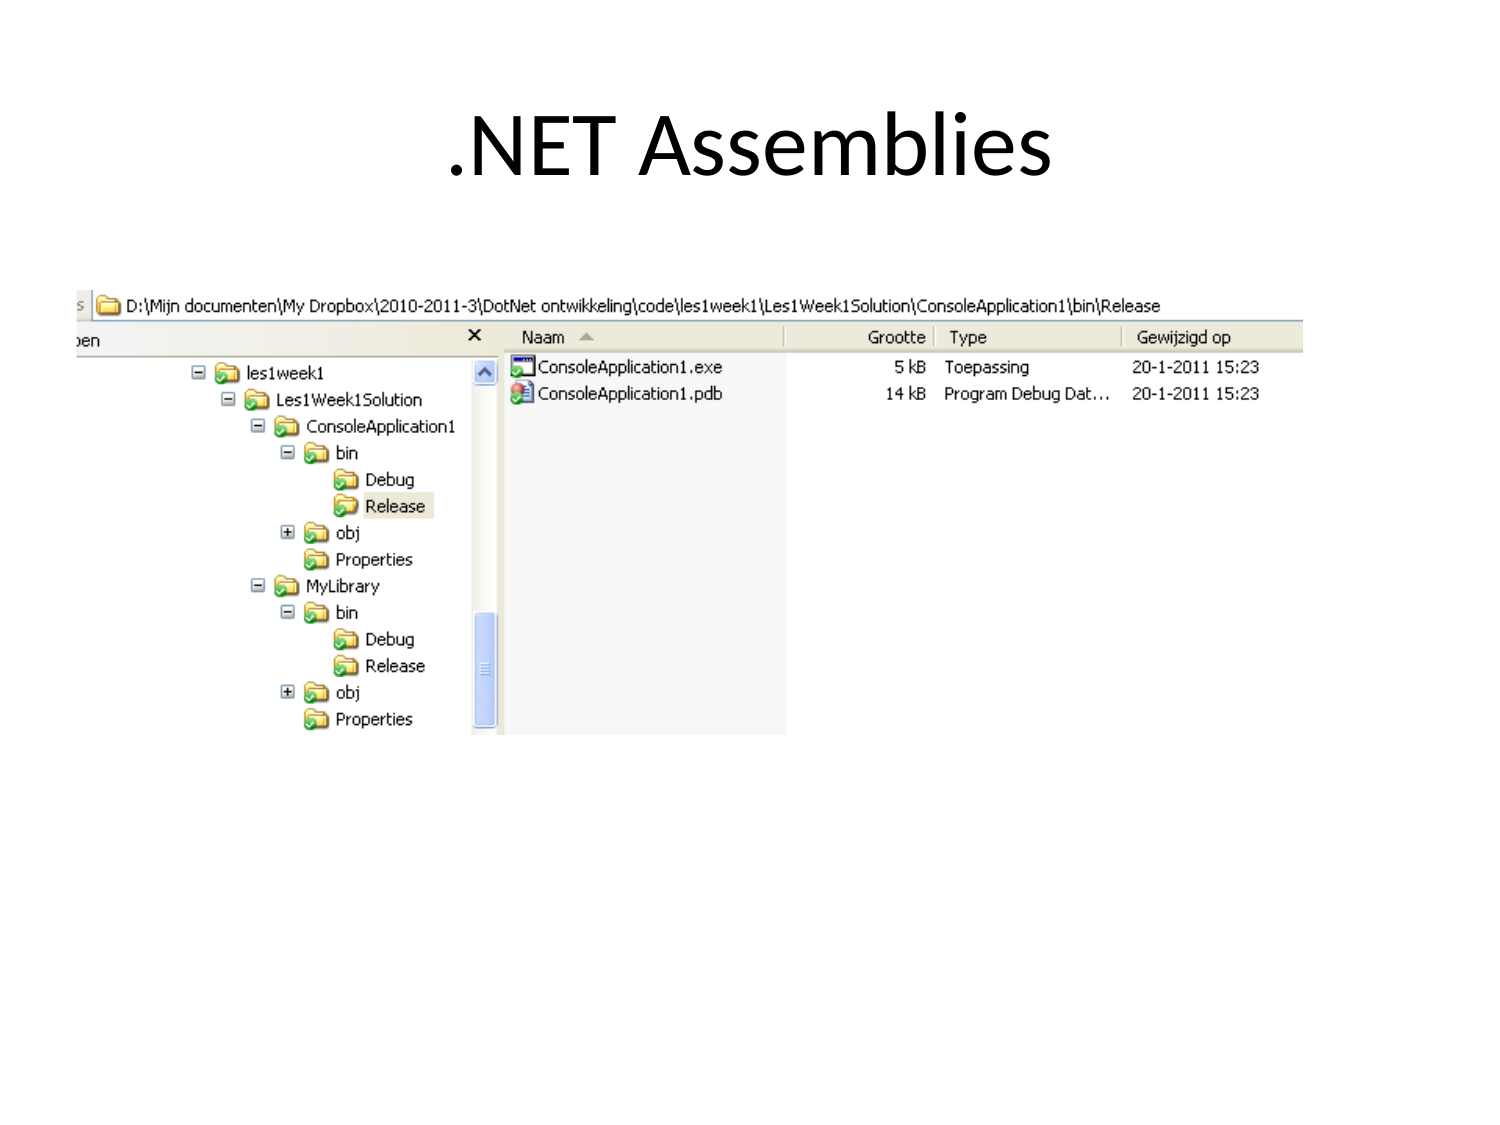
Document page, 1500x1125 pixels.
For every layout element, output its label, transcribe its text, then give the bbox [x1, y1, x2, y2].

title .NET Assemblies [75, 45, 1425, 233]
picture [76, 290, 1304, 735]
